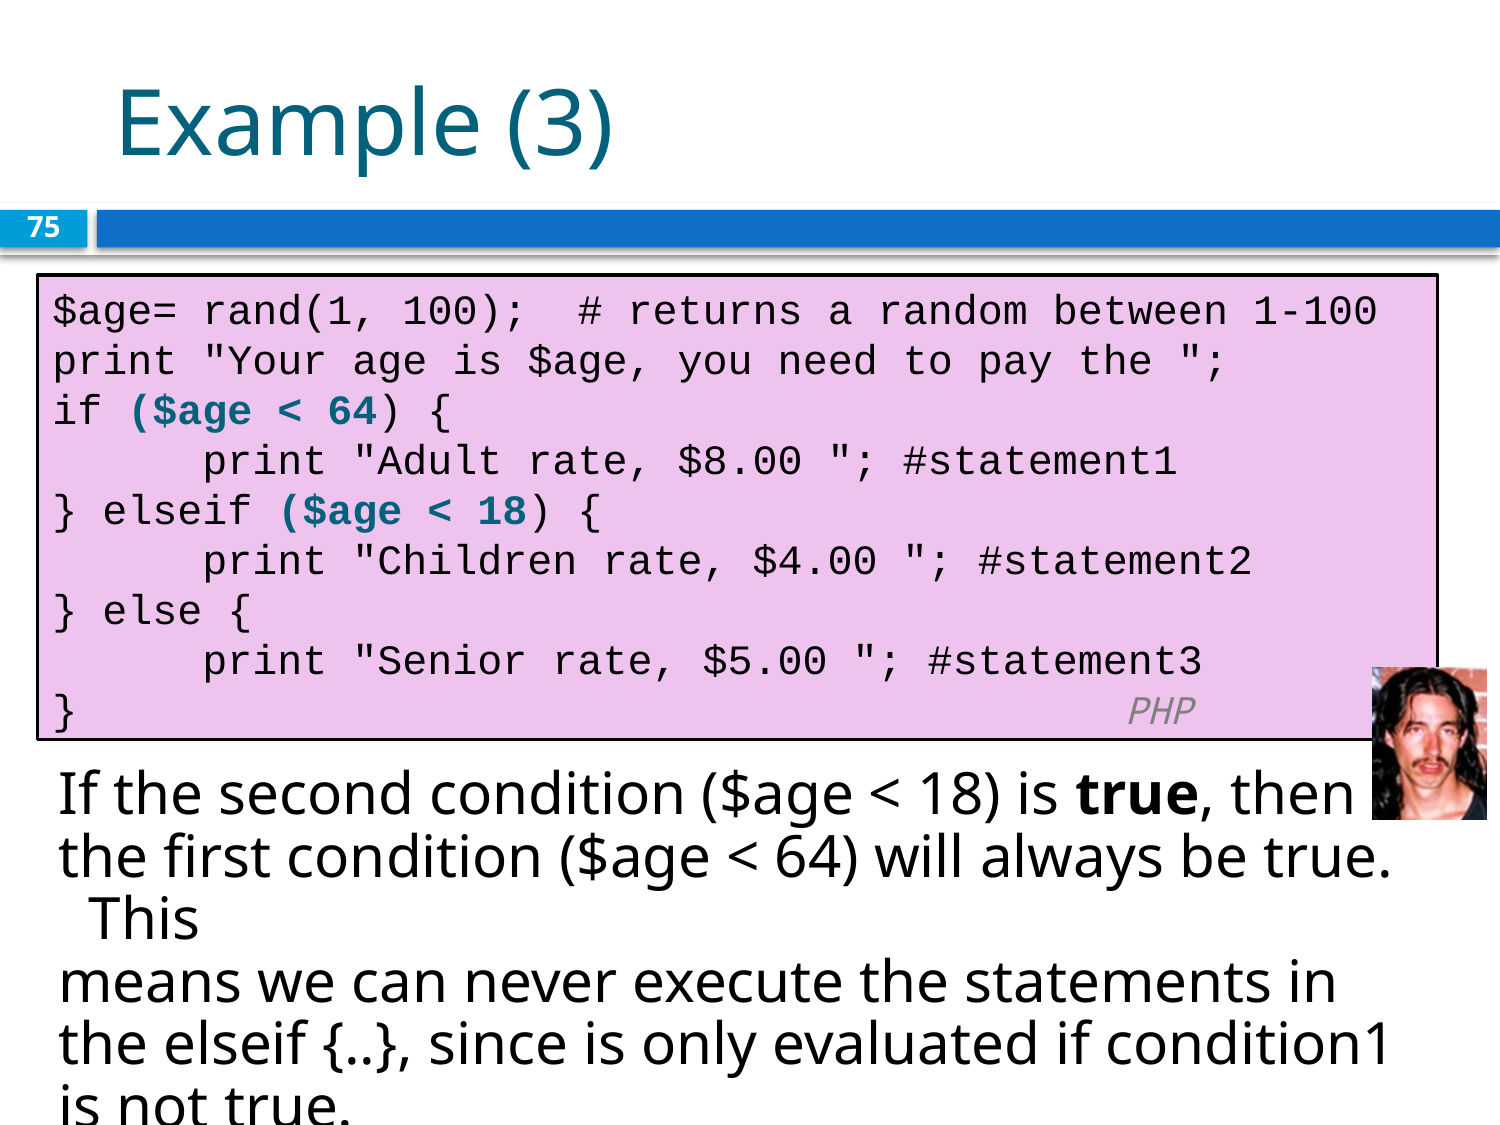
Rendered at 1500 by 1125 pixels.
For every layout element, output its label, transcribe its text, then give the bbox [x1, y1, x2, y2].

text_box $age= rand(1, 100); # returns a random between 1-100 print "Your age is $age, you need to pay the "; if ($age < 64) { print "Adult rate, $8.00 "; #statement1 } elseif ($age < 18) { print "Children rate, $4.00 "; #statement2 } else { print "Senior rate, $5.00 "; #statement3 } PHP [37, 275, 1438, 740]
title Example (3) [99, 37, 1438, 201]
picture [1371, 666, 1487, 820]
slide_number 75 [0, 208, 88, 249]
text_box If the second condition ($age < 18) is true, then the first condition ($age < 64) will always be true. This means we can never execute the statements in the elseif {..}, since is only evaluated if condition1 is not true. [43, 756, 1438, 1125]
